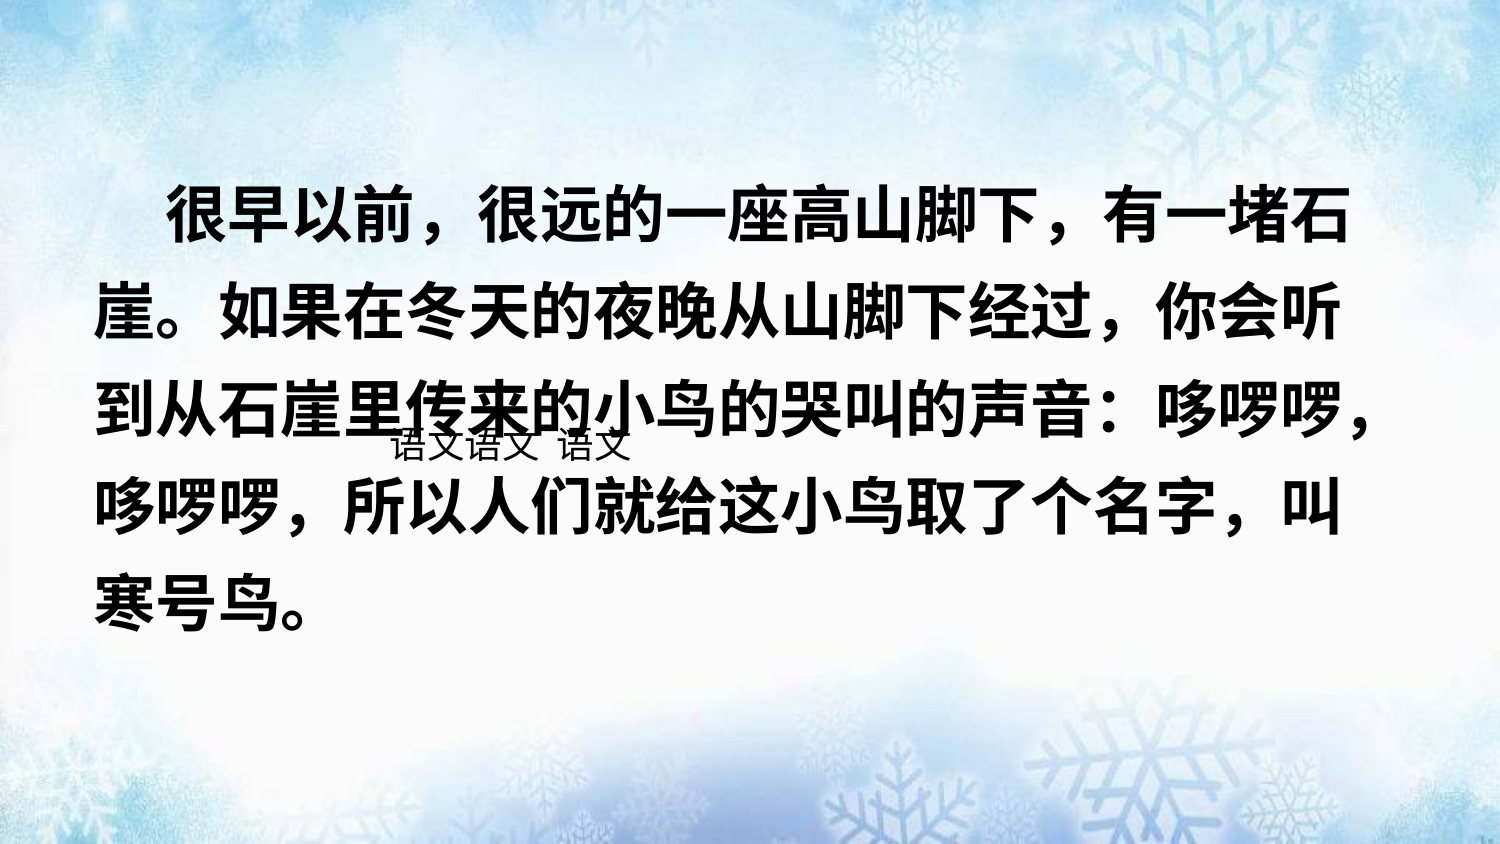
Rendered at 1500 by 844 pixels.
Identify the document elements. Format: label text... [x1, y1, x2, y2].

picture [0, 0, 1500, 844]
text_box 语文语文 语文 [374, 279, 1125, 474]
text_box 很早以前，很远的一座高山脚下，有一堵石崖。如果在冬天的夜晚从山脚下经过，你会听到从石崖里传来的小鸟的哭叫的声音：哆啰啰，哆啰啰，所以人们就给这小鸟取了个名字，叫寒号鸟。 [78, 145, 1375, 647]
